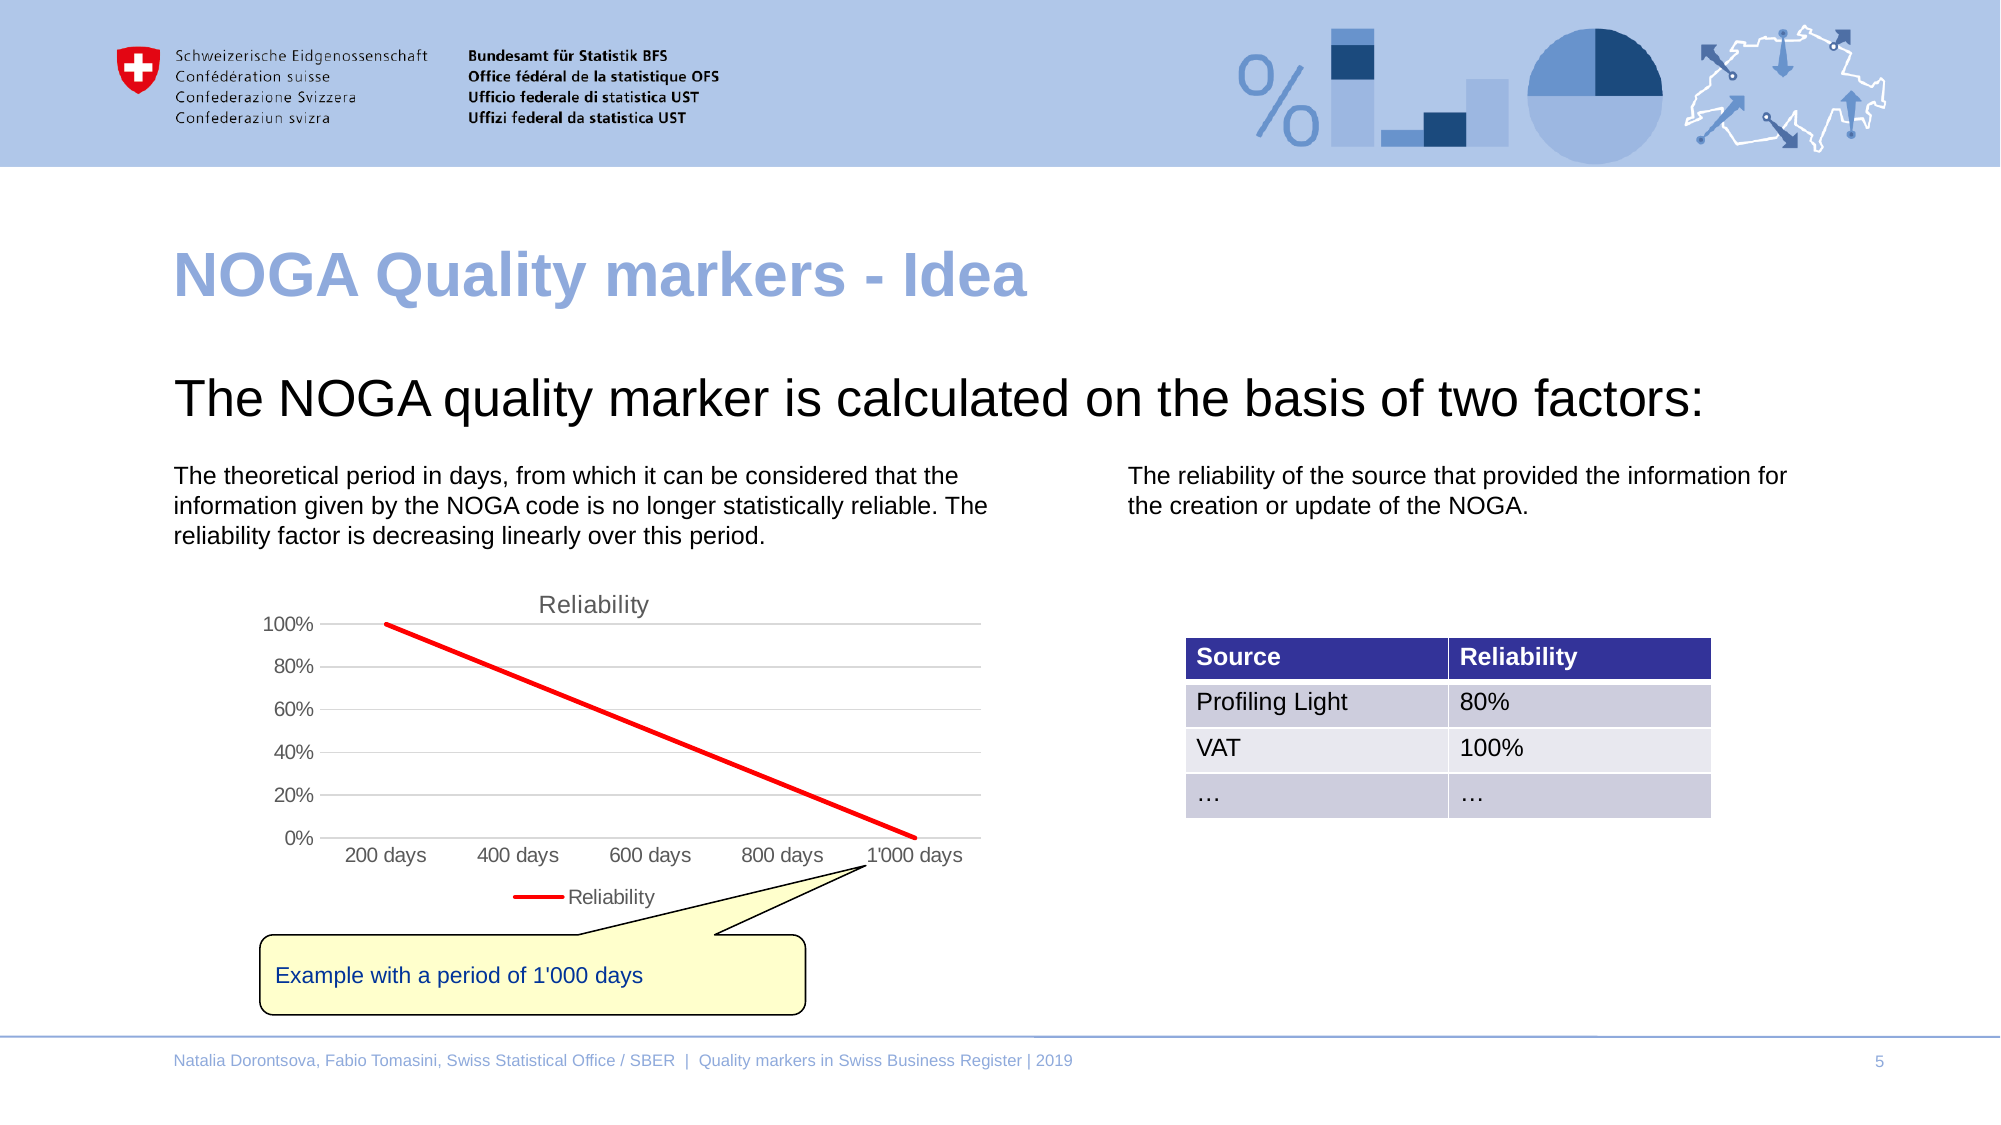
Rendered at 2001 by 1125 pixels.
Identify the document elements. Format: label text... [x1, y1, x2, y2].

text_box The theoretical period in days, from which it can be considered that the information given by the NOGA code is no longer statistically reliable. The reliability factor is decreasing linearly over this period. [173, 459, 1022, 1027]
text_box The reliability of the source that provided the information for the creation or update of the NOGA. [1127, 459, 1796, 1027]
table_cell 100% [1449, 729, 1711, 772]
table_cell … [1449, 774, 1711, 818]
table_header Reliability [1449, 638, 1711, 679]
list The NOGA quality marker is calculated on the basis of two factors: [174, 362, 1885, 518]
chart [206, 569, 982, 918]
table_cell … [1186, 774, 1448, 818]
text_box Example with a period of 1'000 days [259, 918, 806, 1015]
table_cell VAT [1186, 729, 1448, 772]
slide_number 5 [1739, 1050, 1885, 1089]
picture [0, 0, 2001, 167]
footer Natalia Dorontsova, Fabio Tomasini, Swiss Statistical Office / SBER | Quality markers in Swiss Business Register | 2019 [173, 1050, 1709, 1089]
table_cell Profiling Light [1186, 685, 1448, 727]
table_header Source [1186, 638, 1448, 679]
title NOGA Quality markers - Idea [173, 233, 1885, 310]
table_cell 80% [1449, 685, 1711, 727]
